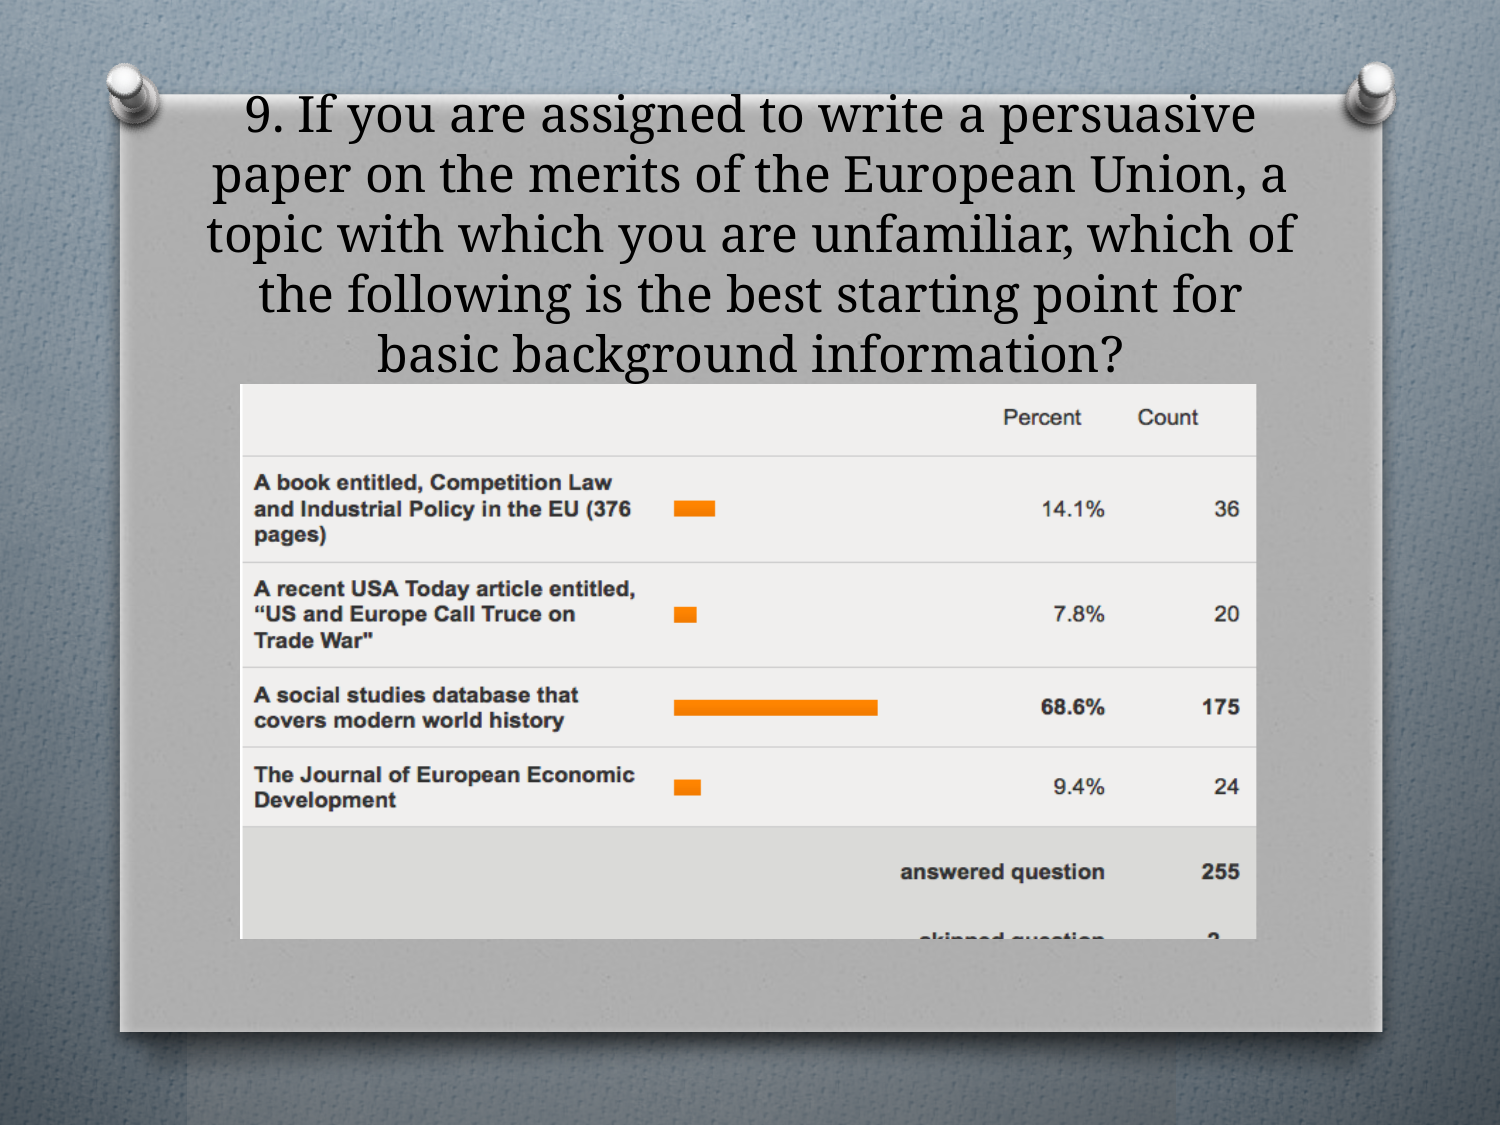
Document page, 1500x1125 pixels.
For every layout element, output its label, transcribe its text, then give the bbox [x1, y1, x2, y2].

picture [75, 29, 198, 153]
picture [1317, 35, 1439, 156]
title 9. If you are assigned to write a persuasive paper on the merits of the European Union, a topic with which you are unfamiliar, which of the following is the best starting point for basic background information? [179, 134, 1323, 332]
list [239, 384, 1257, 940]
